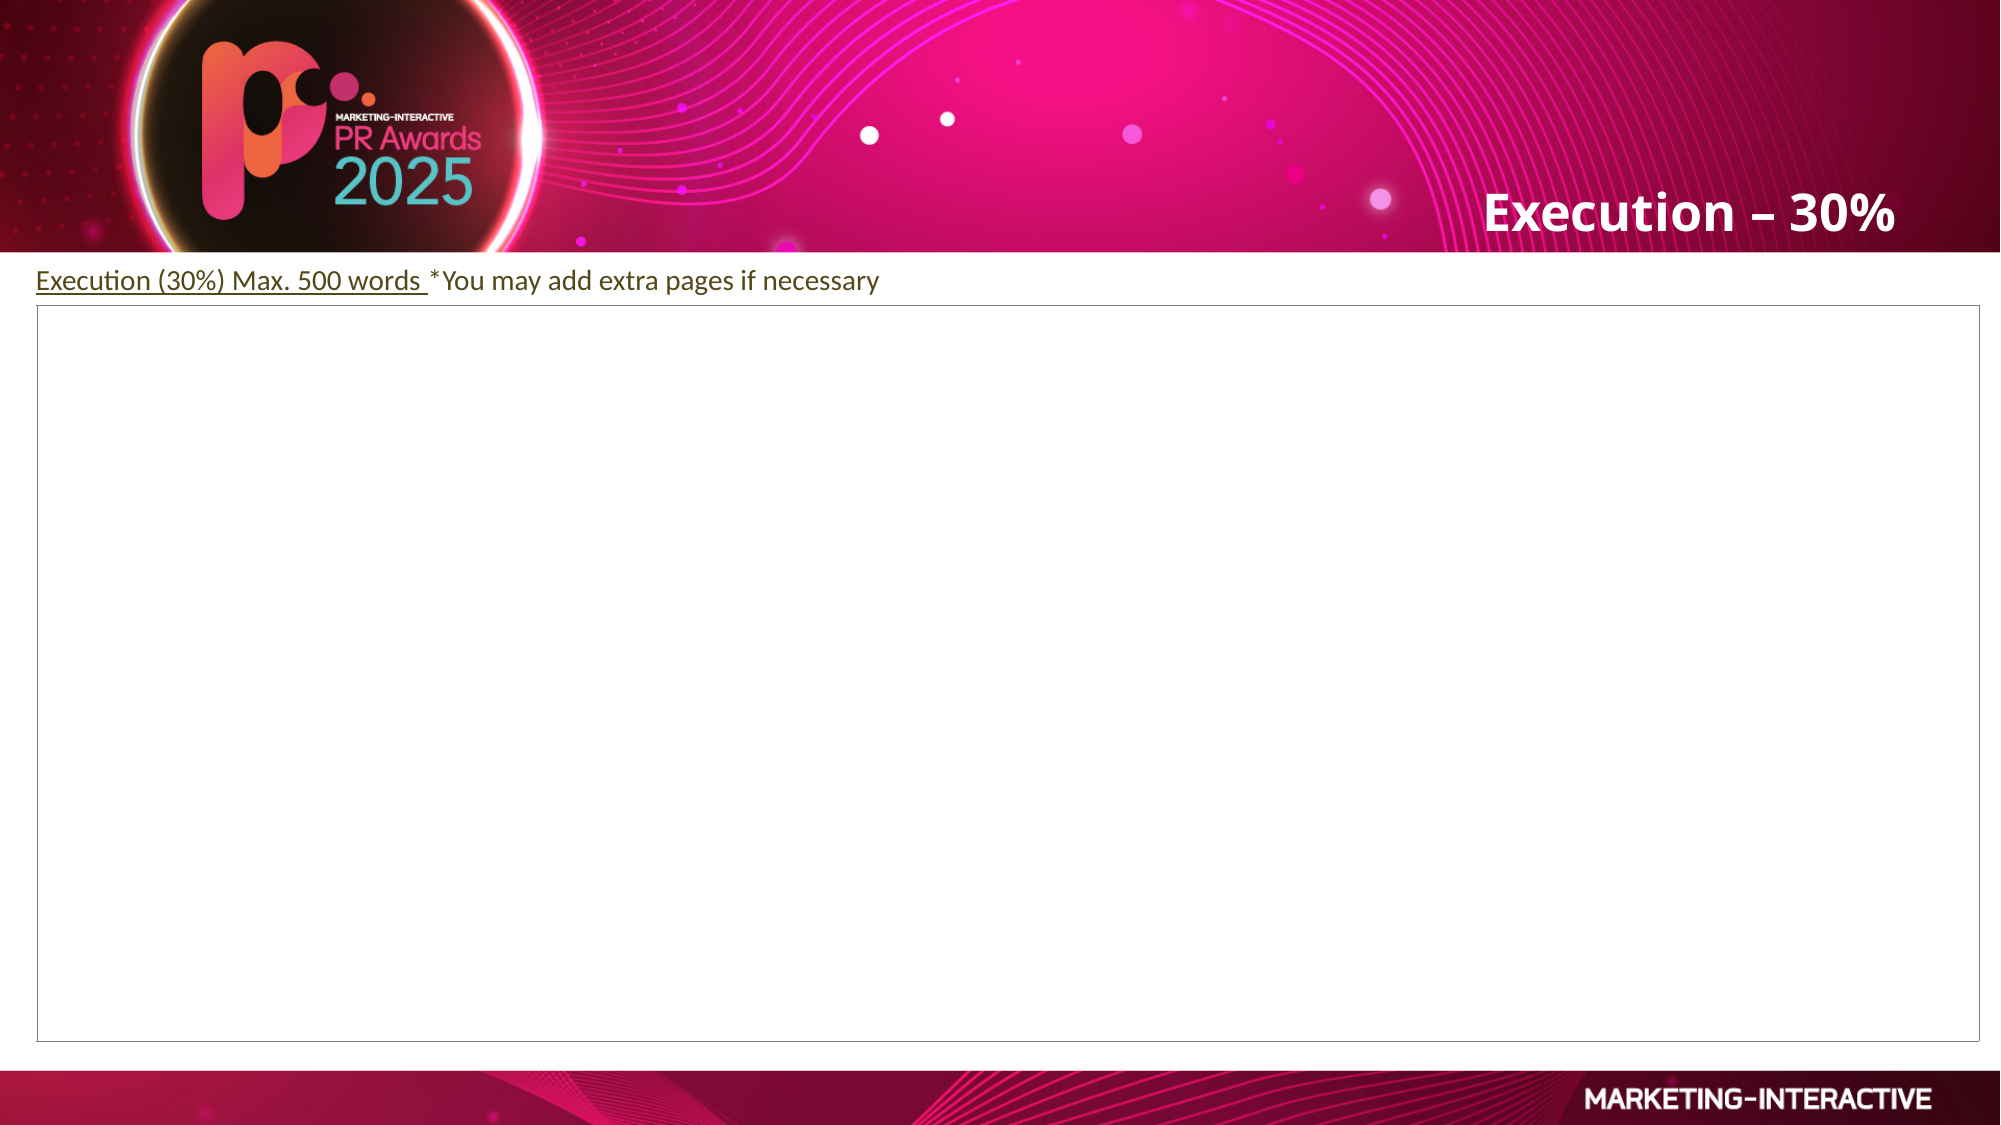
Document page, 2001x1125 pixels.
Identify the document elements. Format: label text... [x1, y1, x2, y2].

text_box Execution – 30% [1467, 167, 2000, 255]
table_header [38, 306, 1979, 1041]
text_box Execution (30%) Max. 500 words *You may add extra pages if necessary [21, 254, 931, 305]
picture [0, 0, 2000, 1125]
